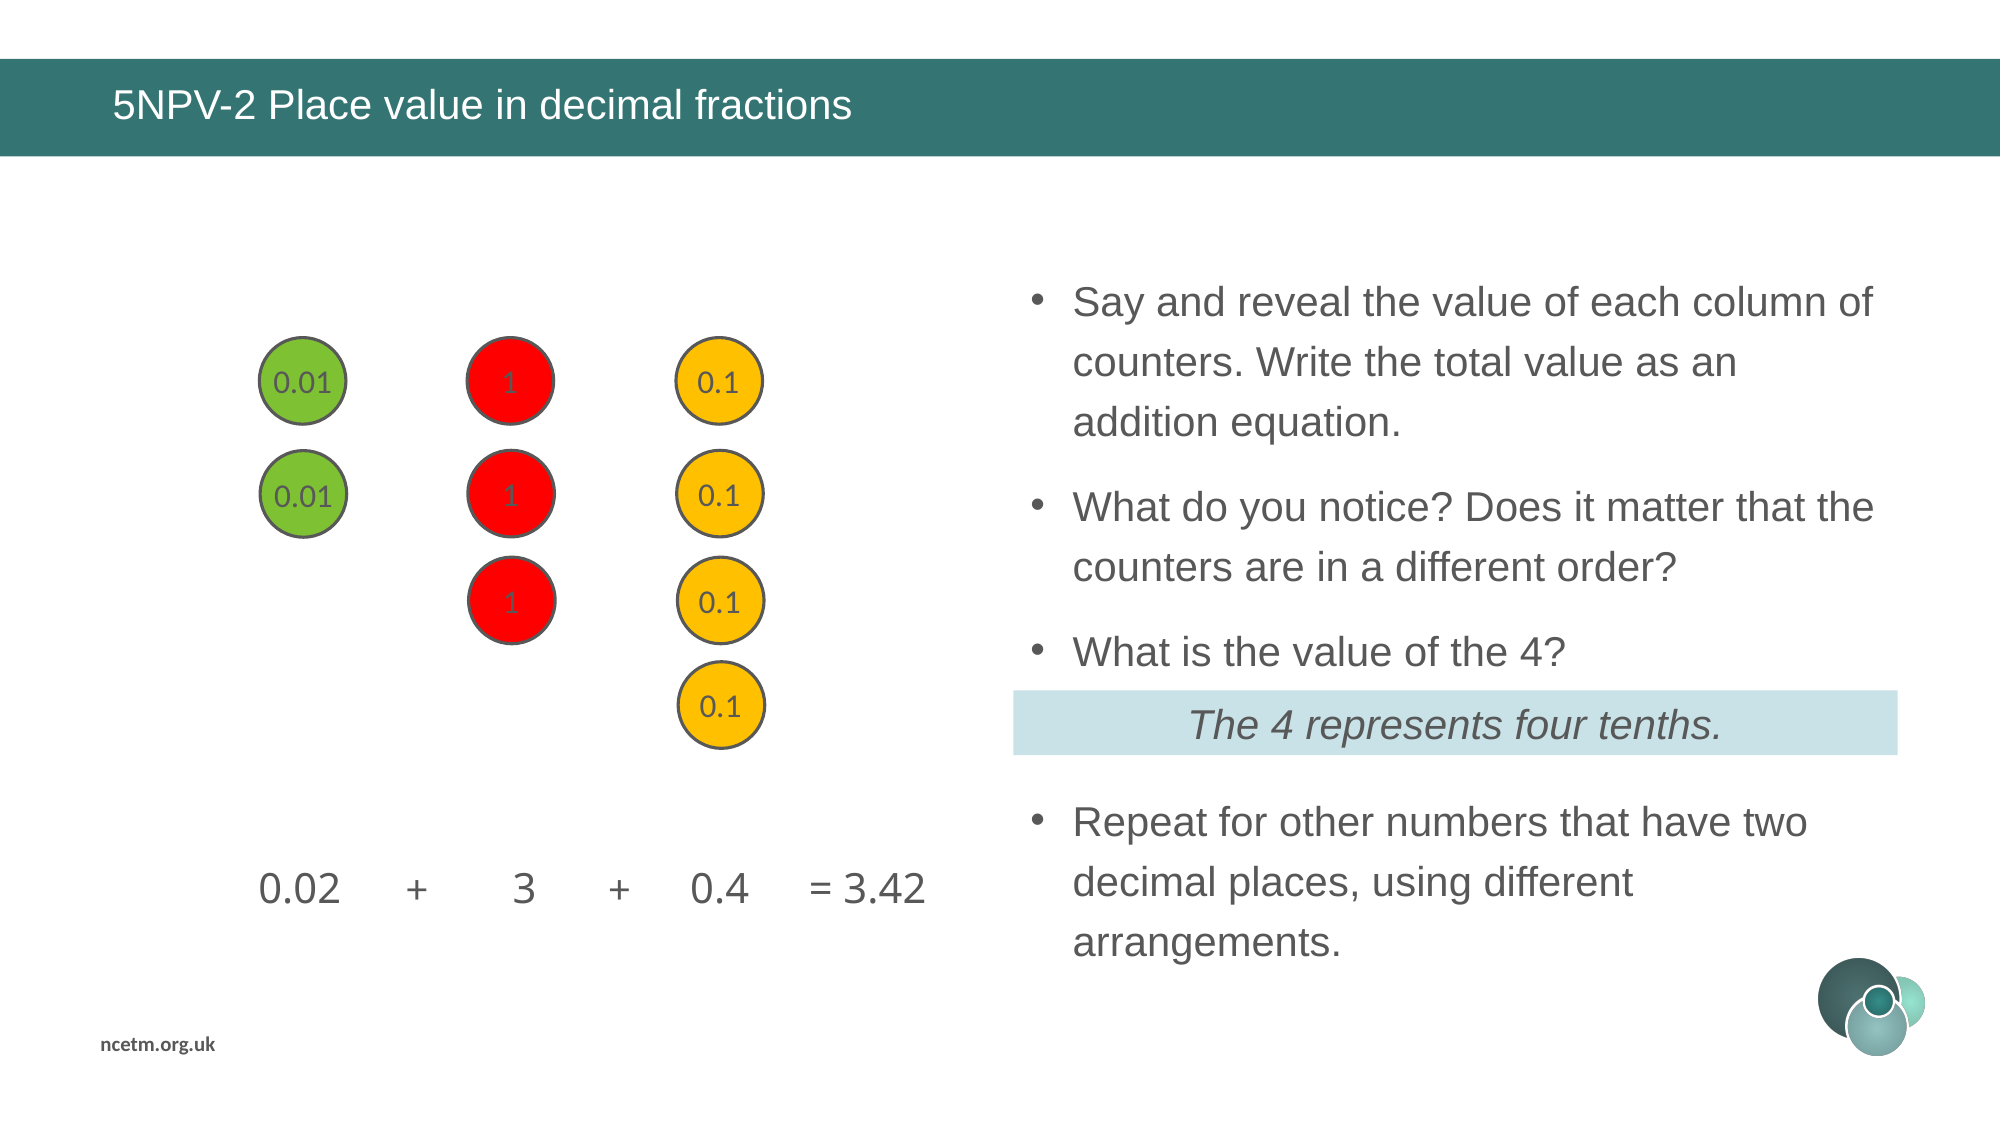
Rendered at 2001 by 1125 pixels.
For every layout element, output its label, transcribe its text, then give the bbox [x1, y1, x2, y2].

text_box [248, 337, 358, 538]
text_box = 3.42 [757, 854, 979, 920]
picture [1818, 958, 1925, 1056]
title 5NPV-2 Place value in decimal fractions [97, 76, 1945, 147]
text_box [389, 854, 647, 921]
text_box 0.4 [675, 854, 757, 920]
text_box The 4 represents four tenths. [1013, 690, 1898, 756]
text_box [456, 337, 564, 644]
text_box 0.02 [243, 854, 357, 920]
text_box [665, 337, 774, 749]
text_box Say and reveal the value of each column of counters. Write the total value as an addition equation. What do you notice? Does it matter that the counters are in a different order? What is the value of the 4? Repeat for other numbers that have two decimal places, using different arrangements. [1015, 257, 1900, 985]
